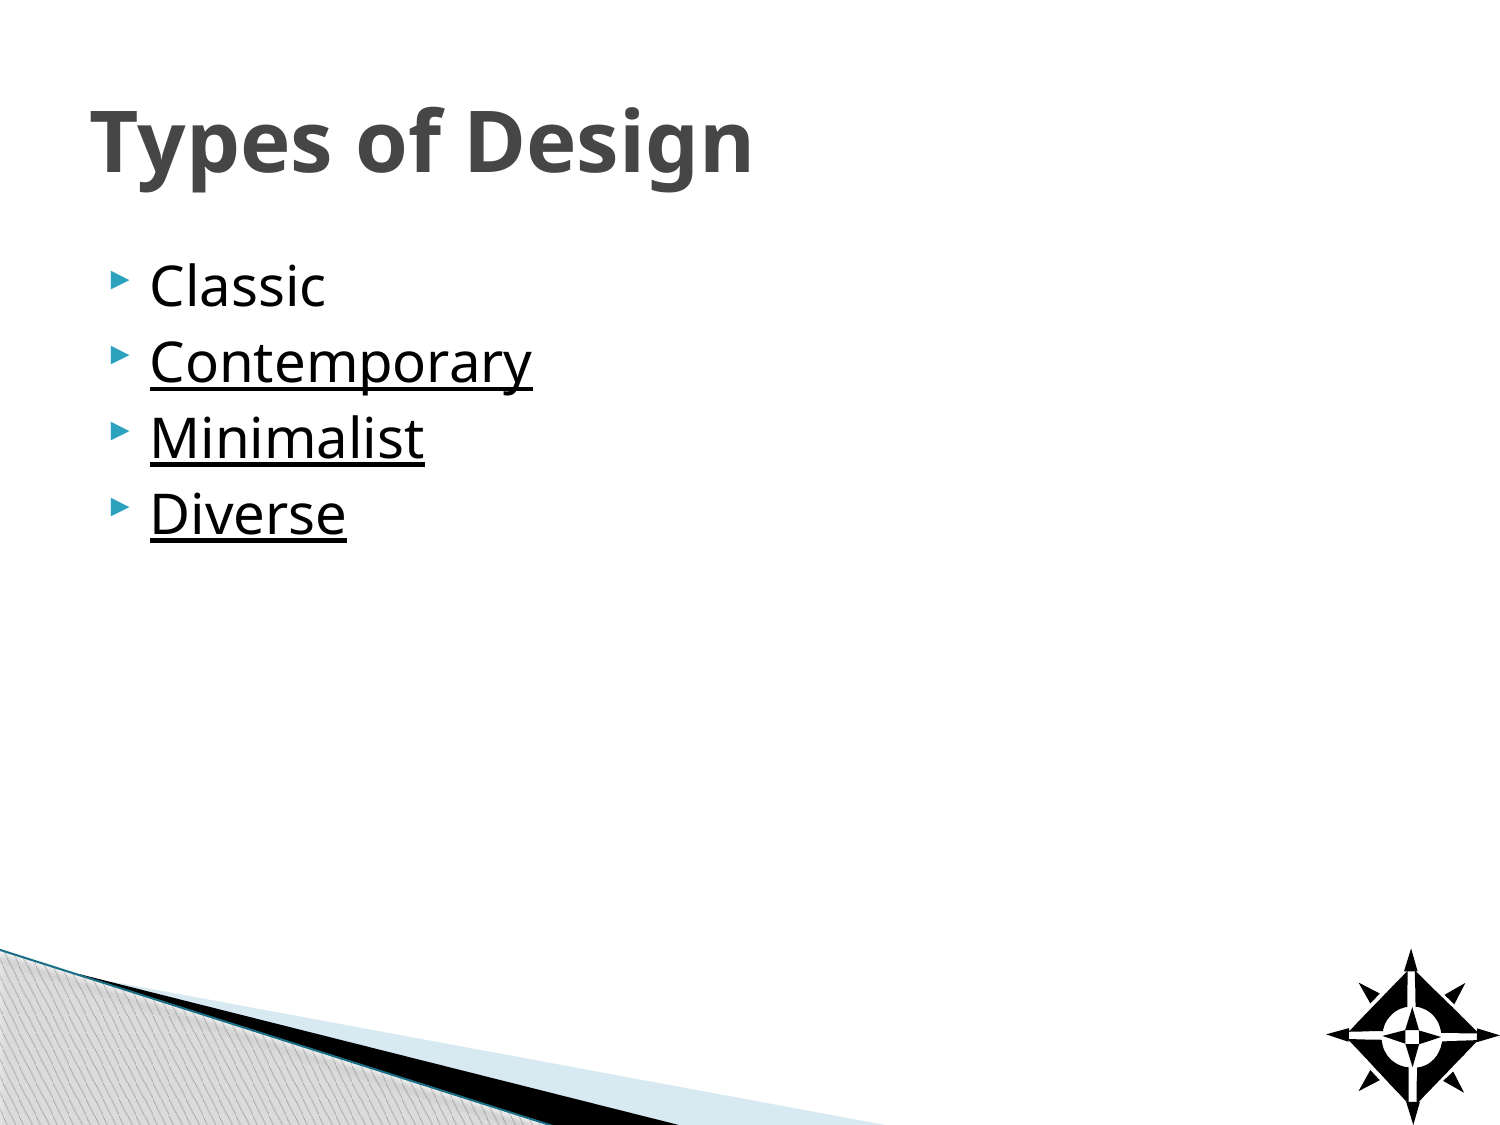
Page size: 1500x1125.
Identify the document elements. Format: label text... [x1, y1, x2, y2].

title Types of Design [75, 45, 1425, 233]
list Classic Contemporary Minimalist Diverse [75, 243, 1425, 986]
